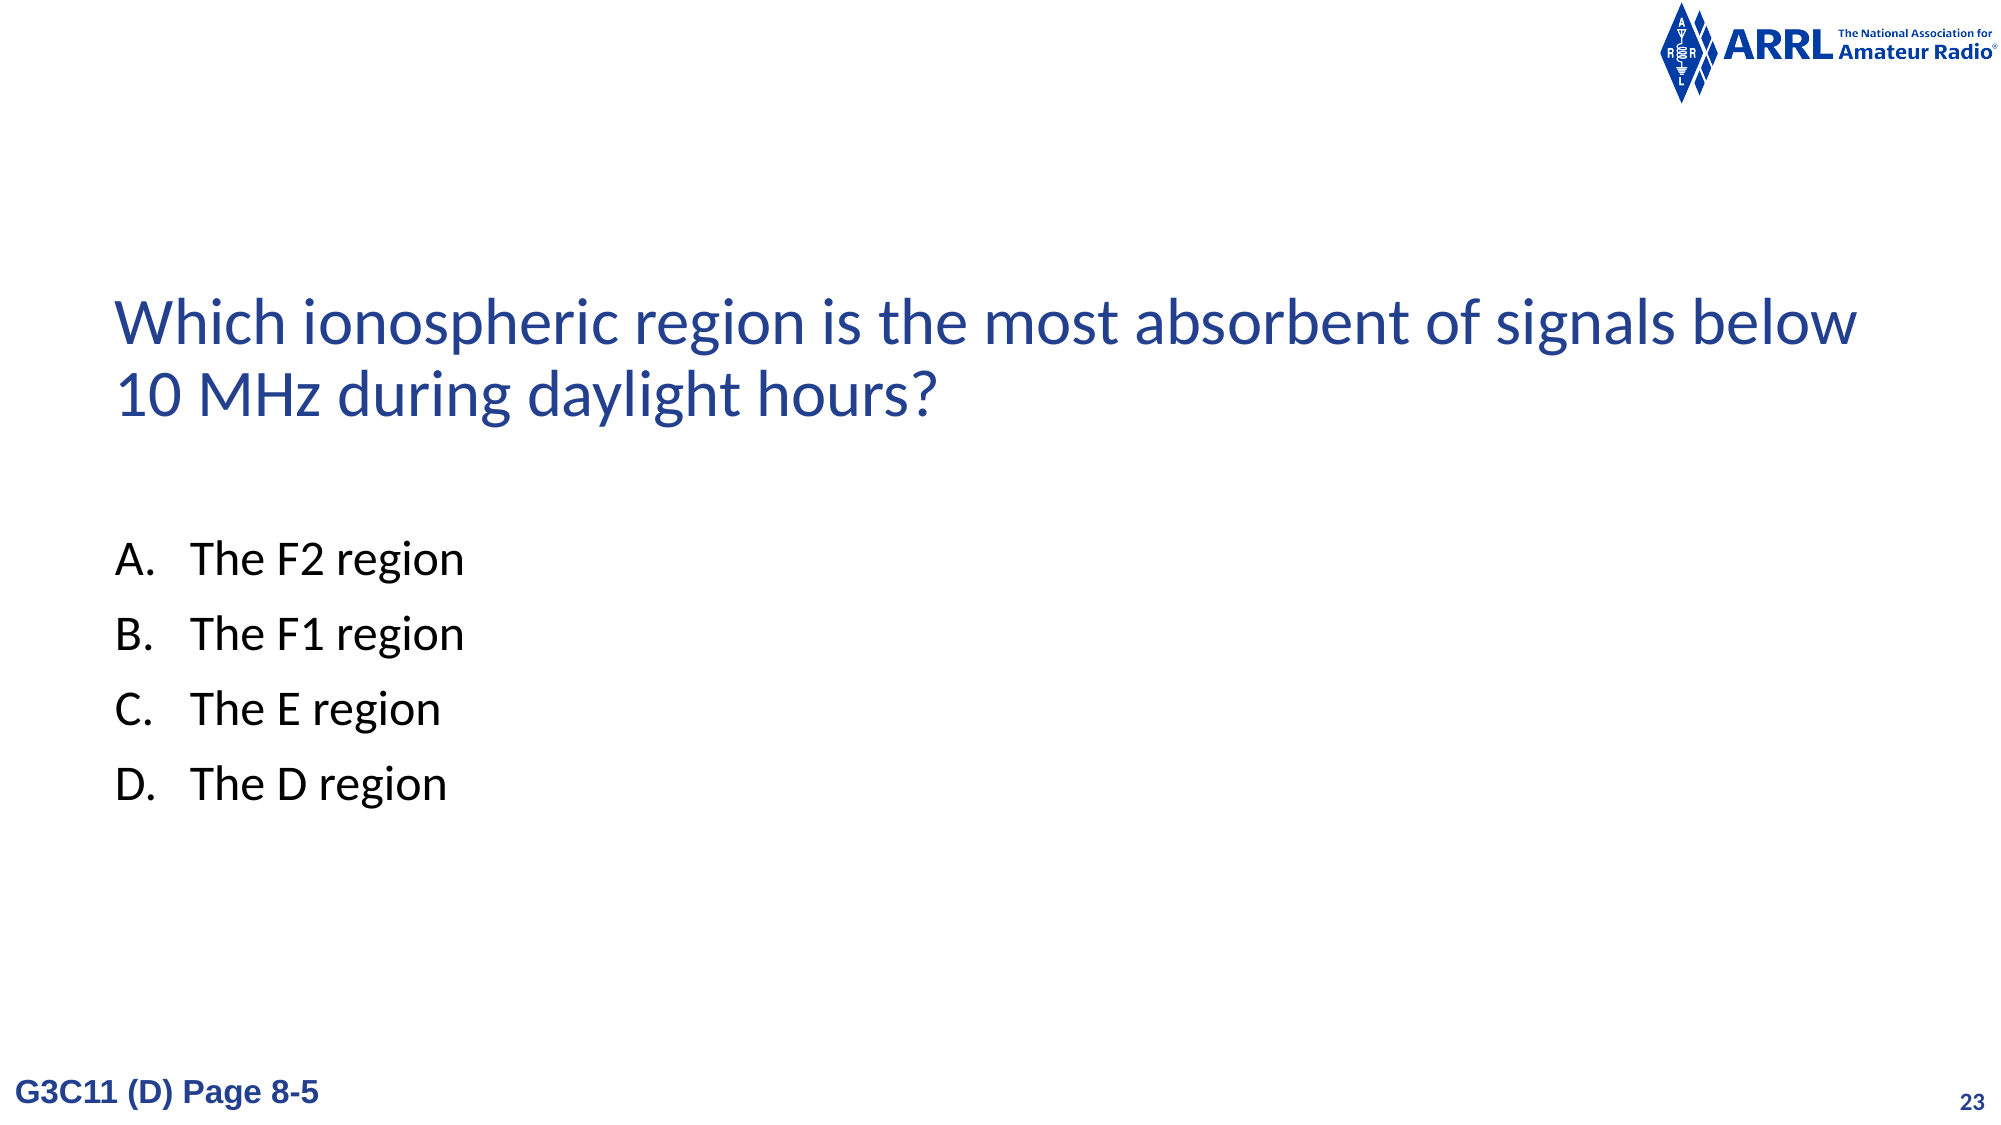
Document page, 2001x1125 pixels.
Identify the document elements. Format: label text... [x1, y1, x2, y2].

picture [1658, 0, 1999, 106]
text_box G3C11 (D) Page 8-5 [0, 1062, 1313, 1118]
text_box 23 [1875, 1077, 2000, 1123]
list The F2 region The F1 region The E region The D region [99, 525, 1900, 1005]
title Which ionospheric region is the most absorbent of signals below 10 MHz during daylight hours? [99, 249, 1900, 468]
